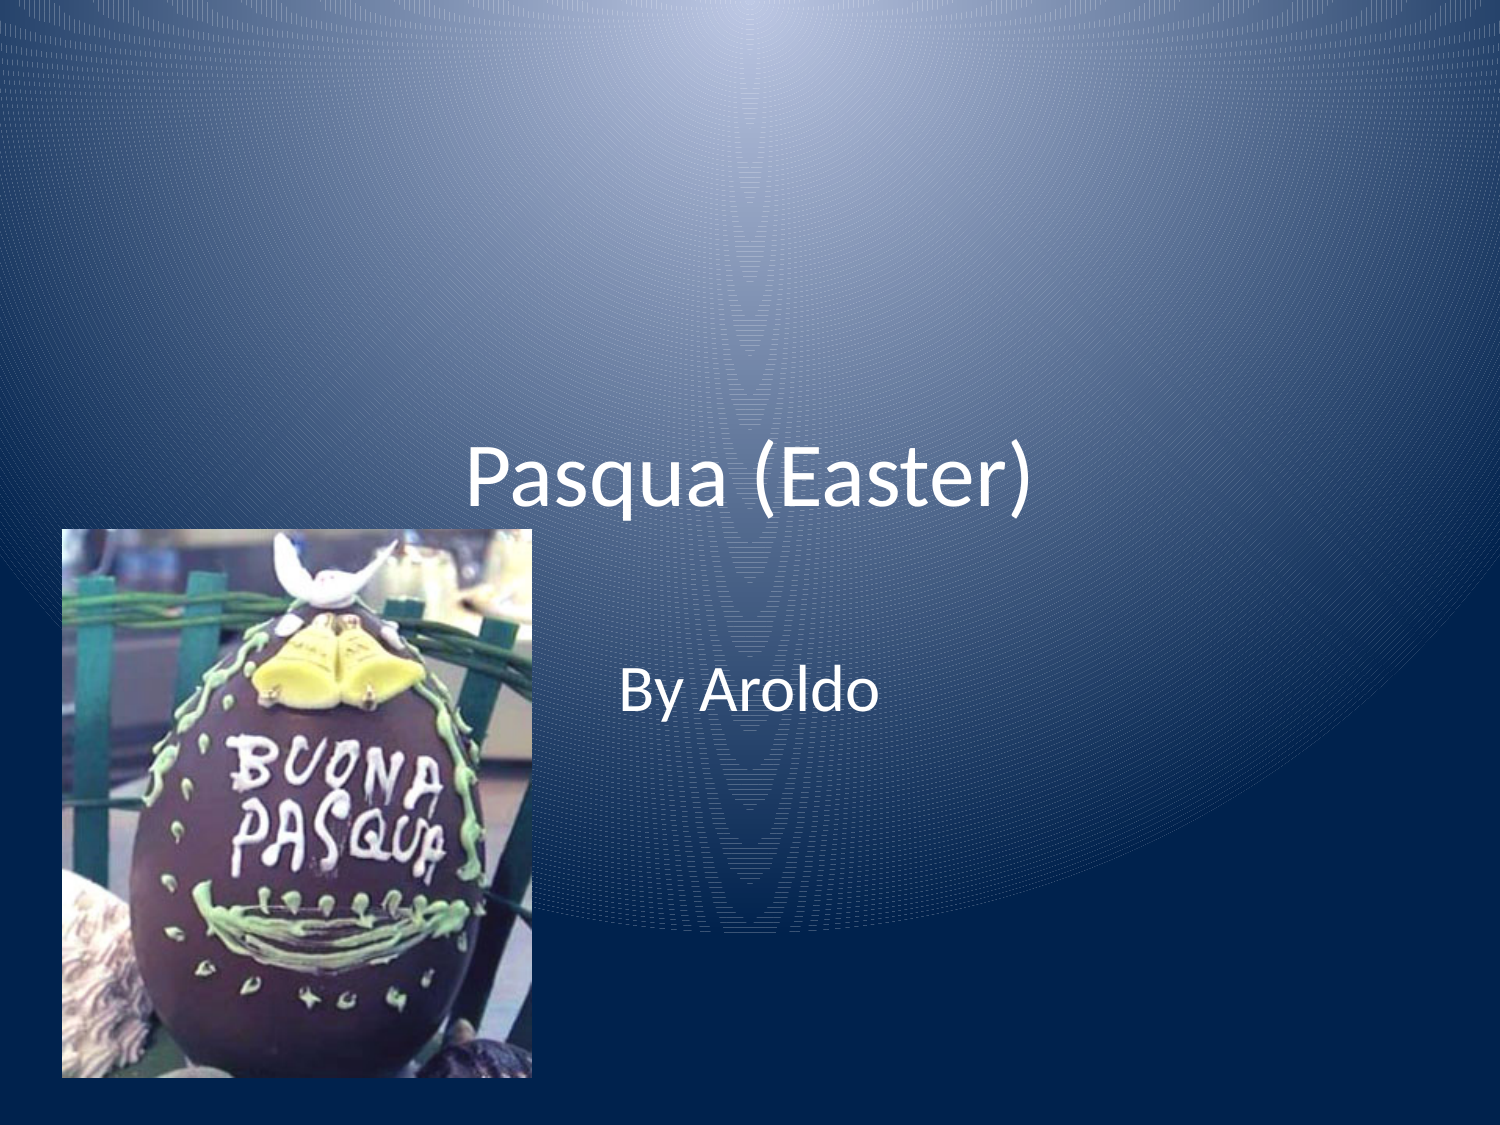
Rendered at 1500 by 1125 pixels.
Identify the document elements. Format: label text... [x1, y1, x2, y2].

subtitle By Aroldo [535, 637, 1275, 925]
picture [62, 528, 532, 1078]
title Pasqua (Easter) [112, 349, 1388, 591]
